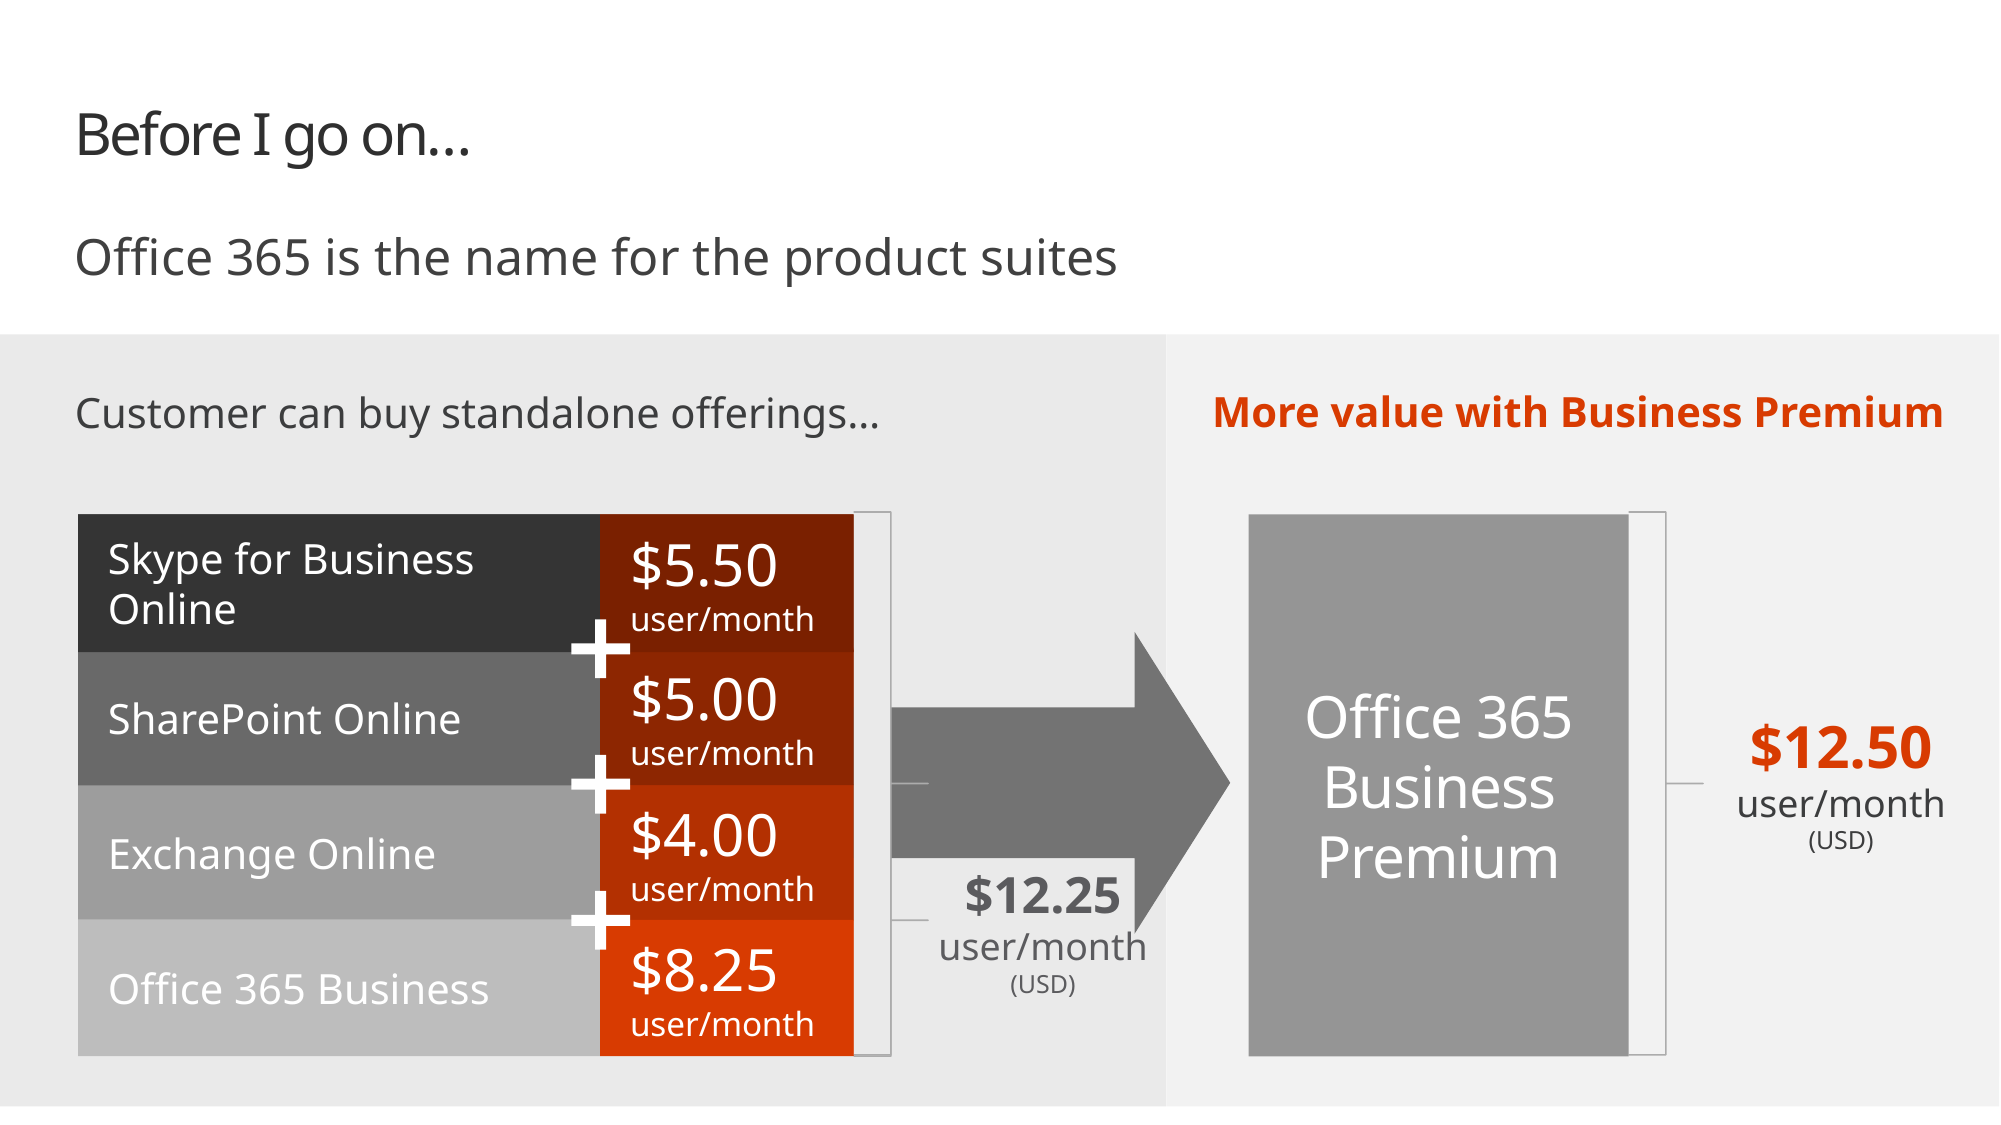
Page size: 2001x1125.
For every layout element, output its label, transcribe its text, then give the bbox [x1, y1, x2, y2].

text_box Office 365 is the name for the product suites [74, 218, 1772, 293]
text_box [77, 514, 854, 1057]
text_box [0, 334, 1166, 1107]
title Before I go on… [74, 101, 1930, 168]
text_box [1166, 334, 2000, 1107]
